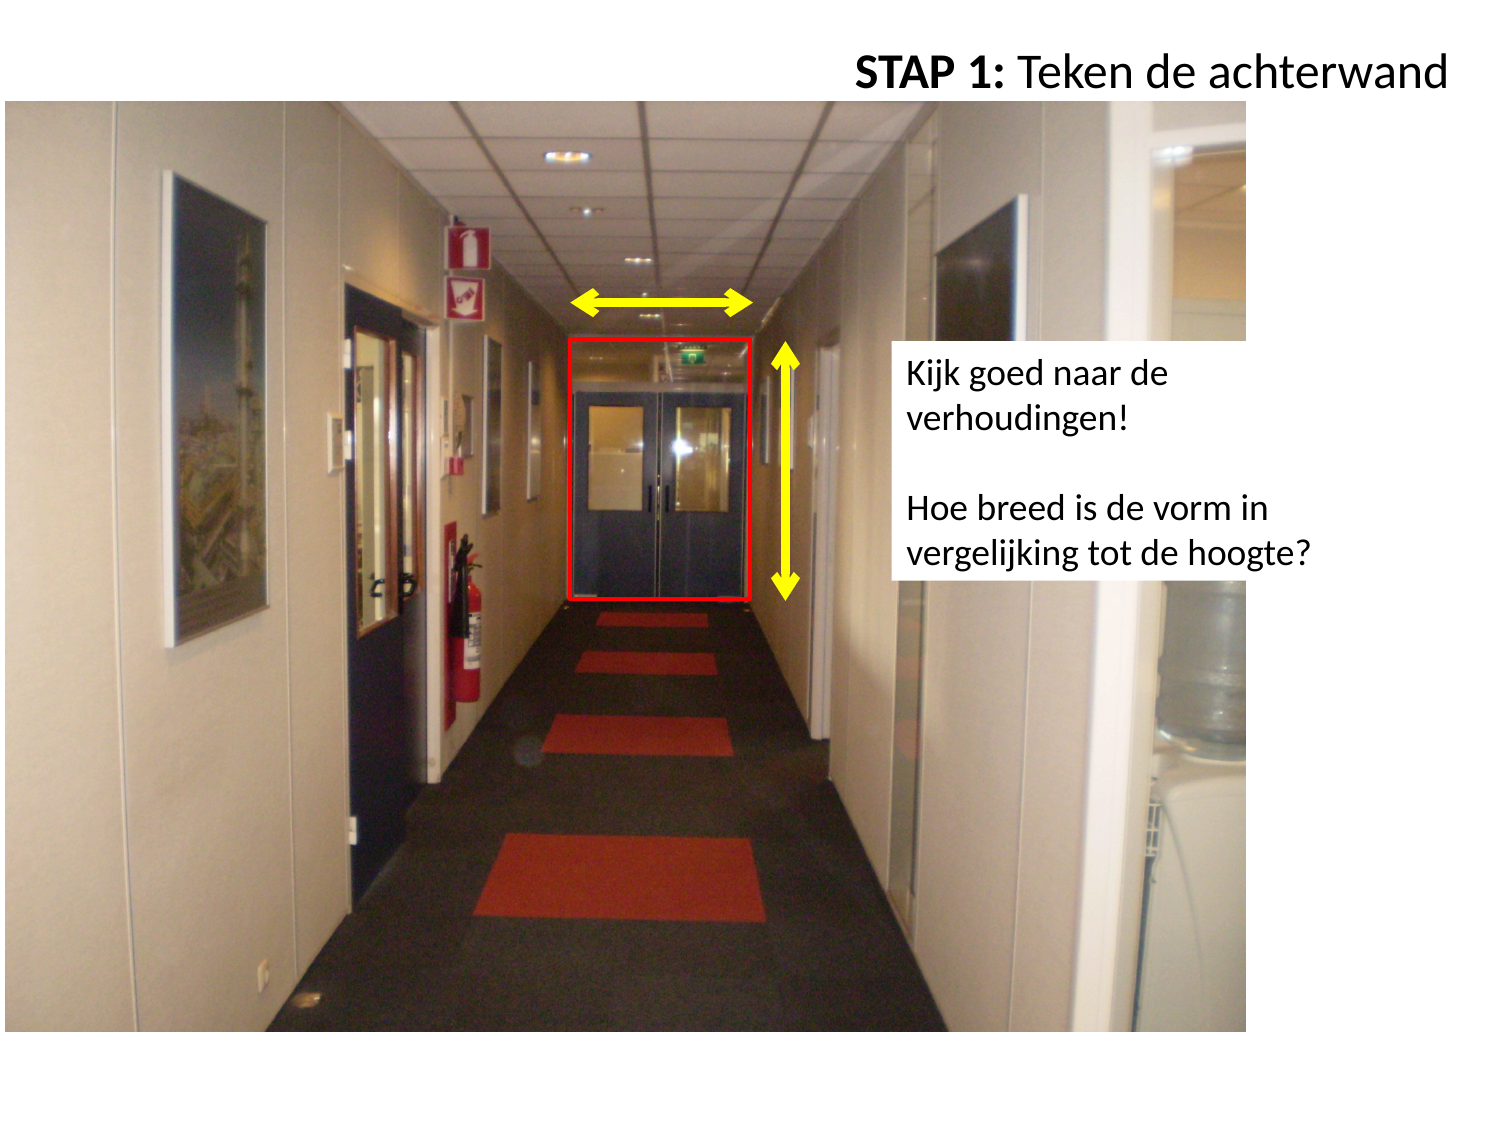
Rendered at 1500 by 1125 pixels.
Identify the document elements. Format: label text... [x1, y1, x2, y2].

text_box Kijk goed naar de verhoudingen! Hoe breed is de vorm in vergelijking tot de hoogte? [1250, 341, 1329, 581]
text_box STAP 1: Teken de achterwand [832, 30, 1472, 106]
picture [4, 101, 1246, 1033]
